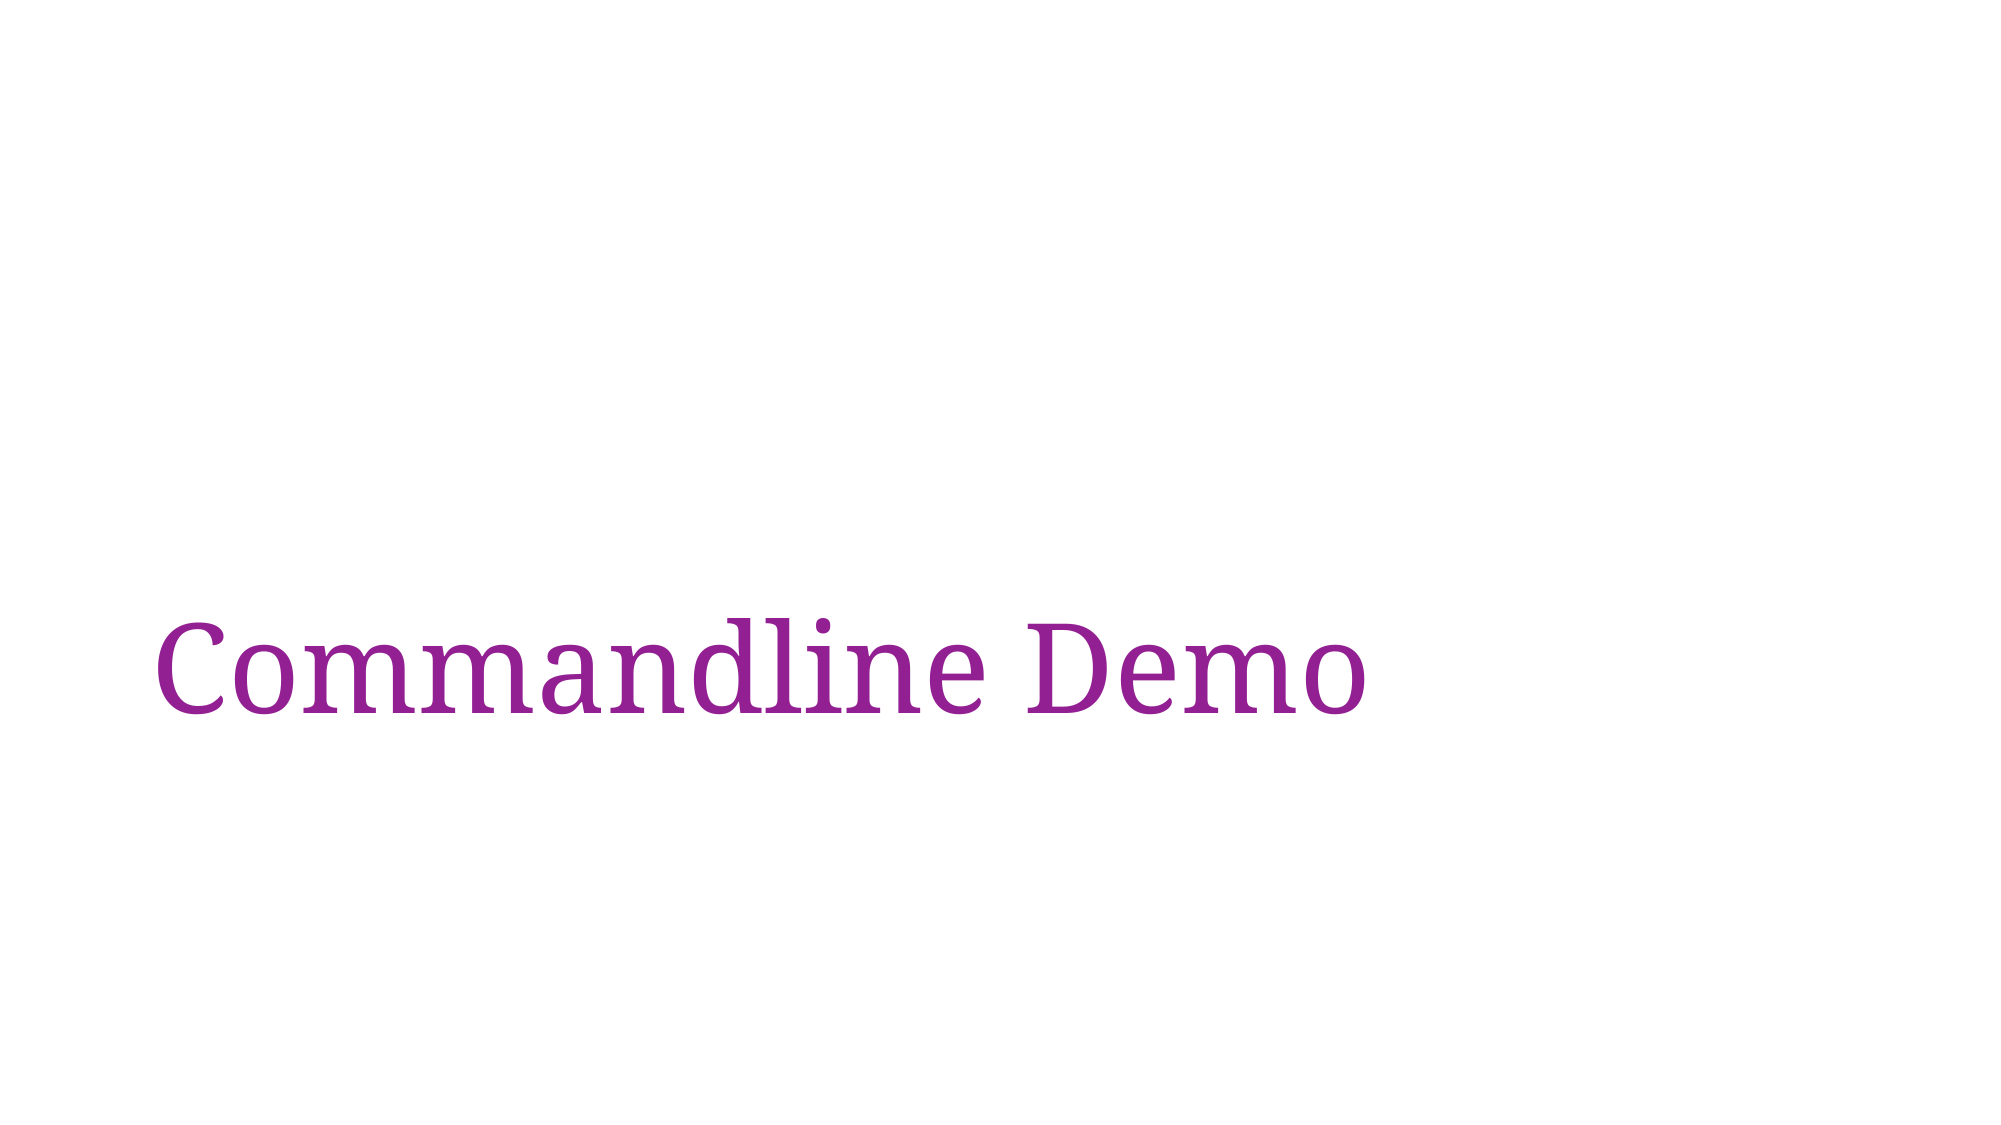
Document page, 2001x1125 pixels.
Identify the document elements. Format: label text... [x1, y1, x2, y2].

title Commandline Demo [136, 280, 1862, 749]
